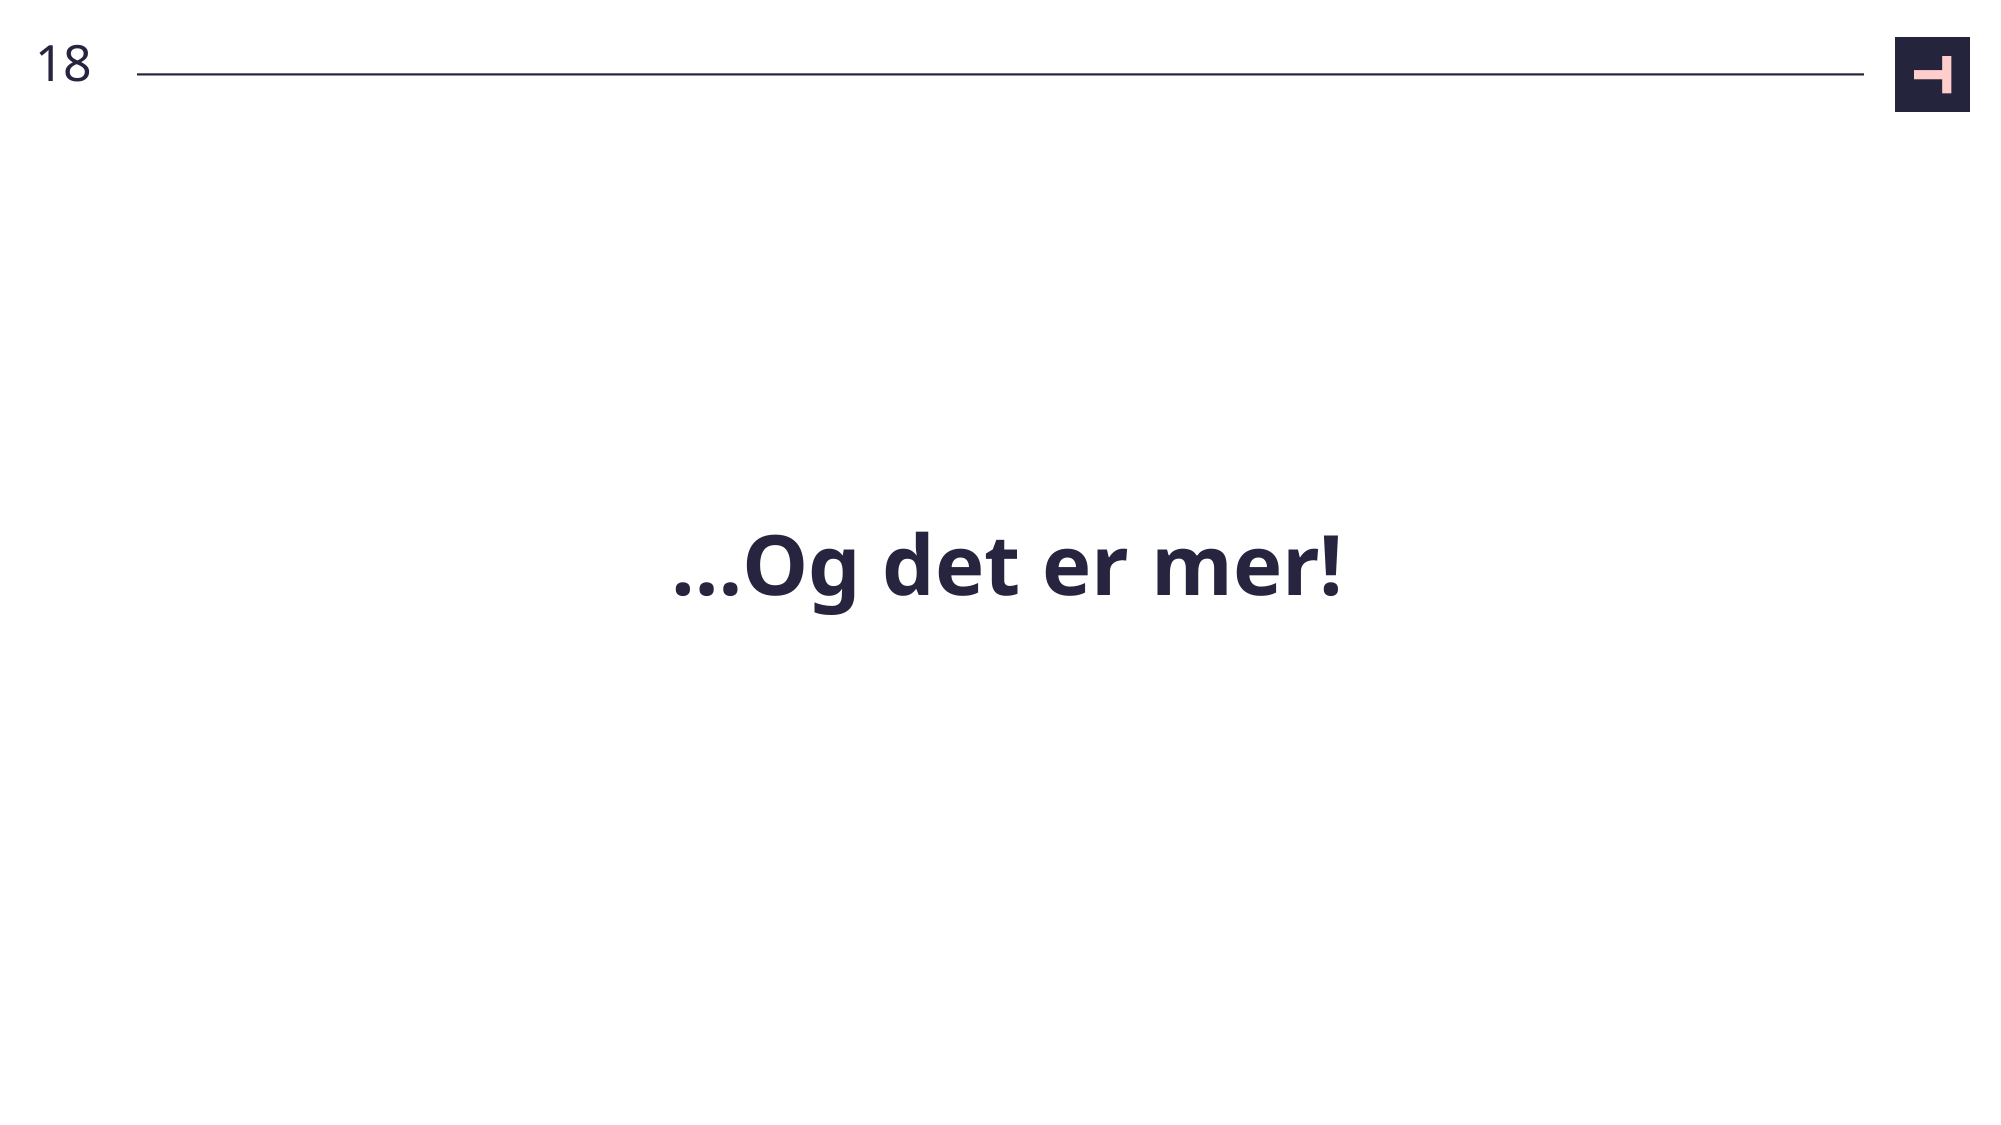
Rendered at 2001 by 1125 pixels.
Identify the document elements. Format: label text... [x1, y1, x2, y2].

picture [1895, 37, 1970, 112]
title …Og det er mer! [137, 431, 1878, 694]
slide_number 18 [35, 35, 138, 96]
